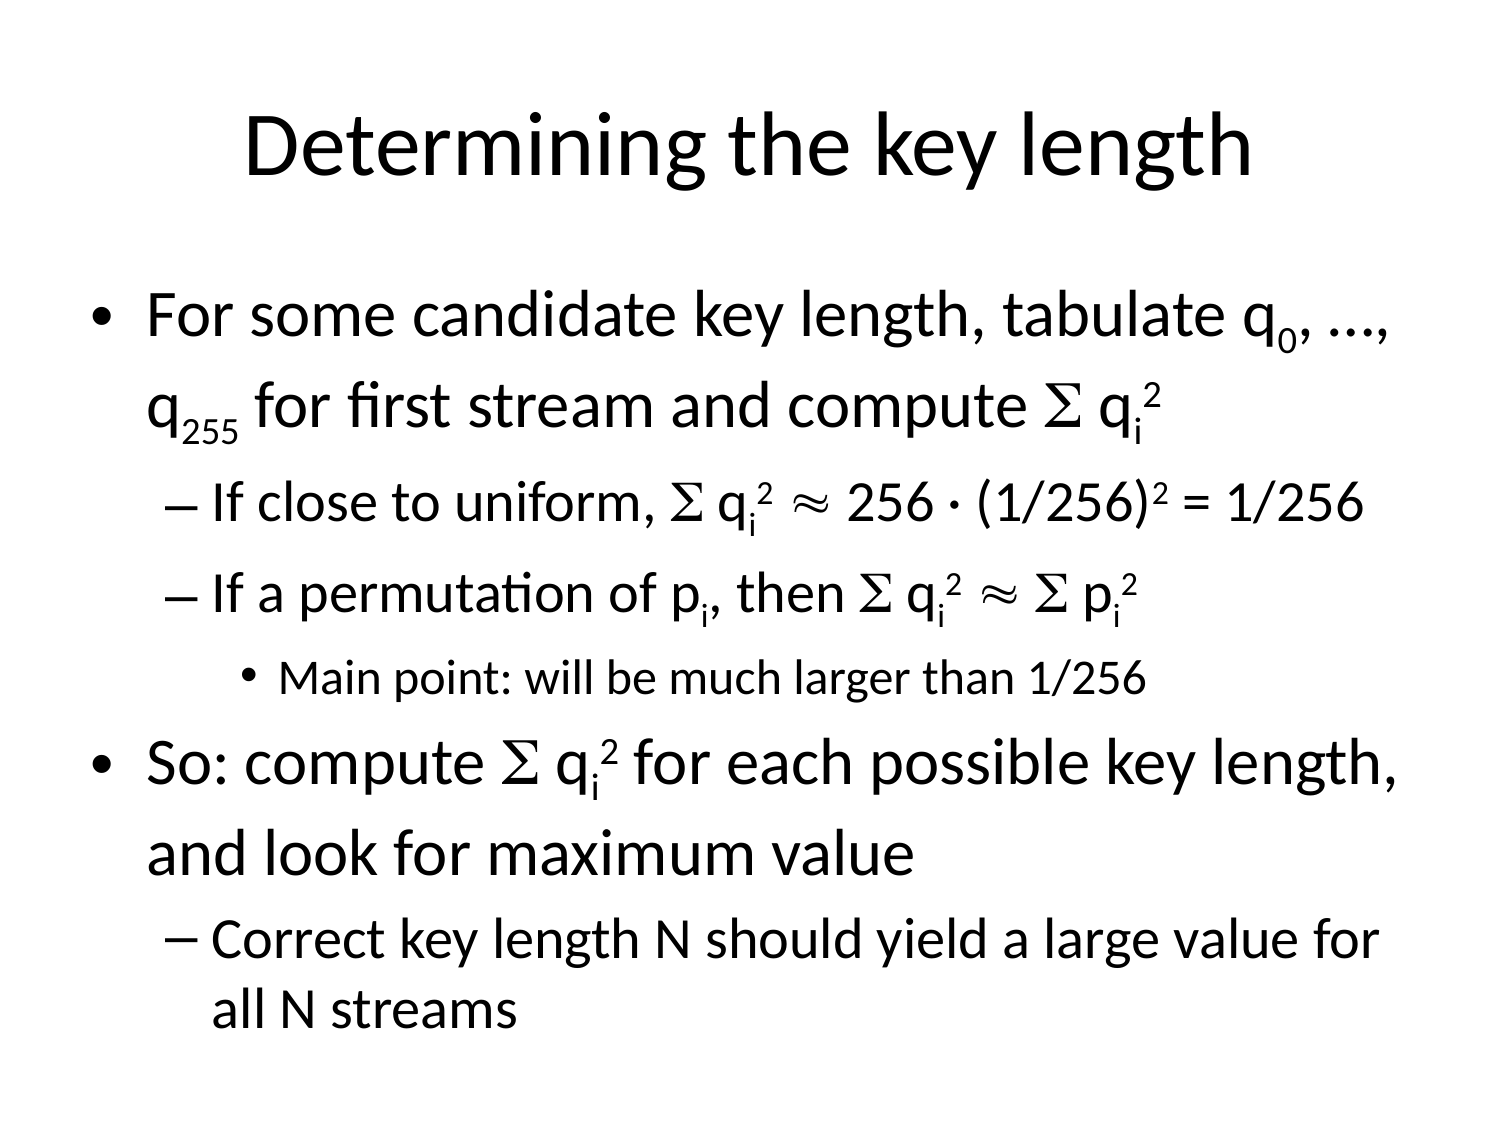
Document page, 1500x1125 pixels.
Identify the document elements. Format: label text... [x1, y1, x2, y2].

title Determining the key length [75, 45, 1425, 233]
list For some candidate key length, tabulate q0, …, q255 for first stream and compute  qi2 If close to uniform,  qi2  256 · (1/256)2 = 1/256 If a permutation of pi, then  qi2   pi2 Main point: will be much larger than 1/256 So: compute  qi2 for each possible key length, and look for maximum value Correct key length N should yield a large value for all N streams [75, 262, 1425, 1075]
